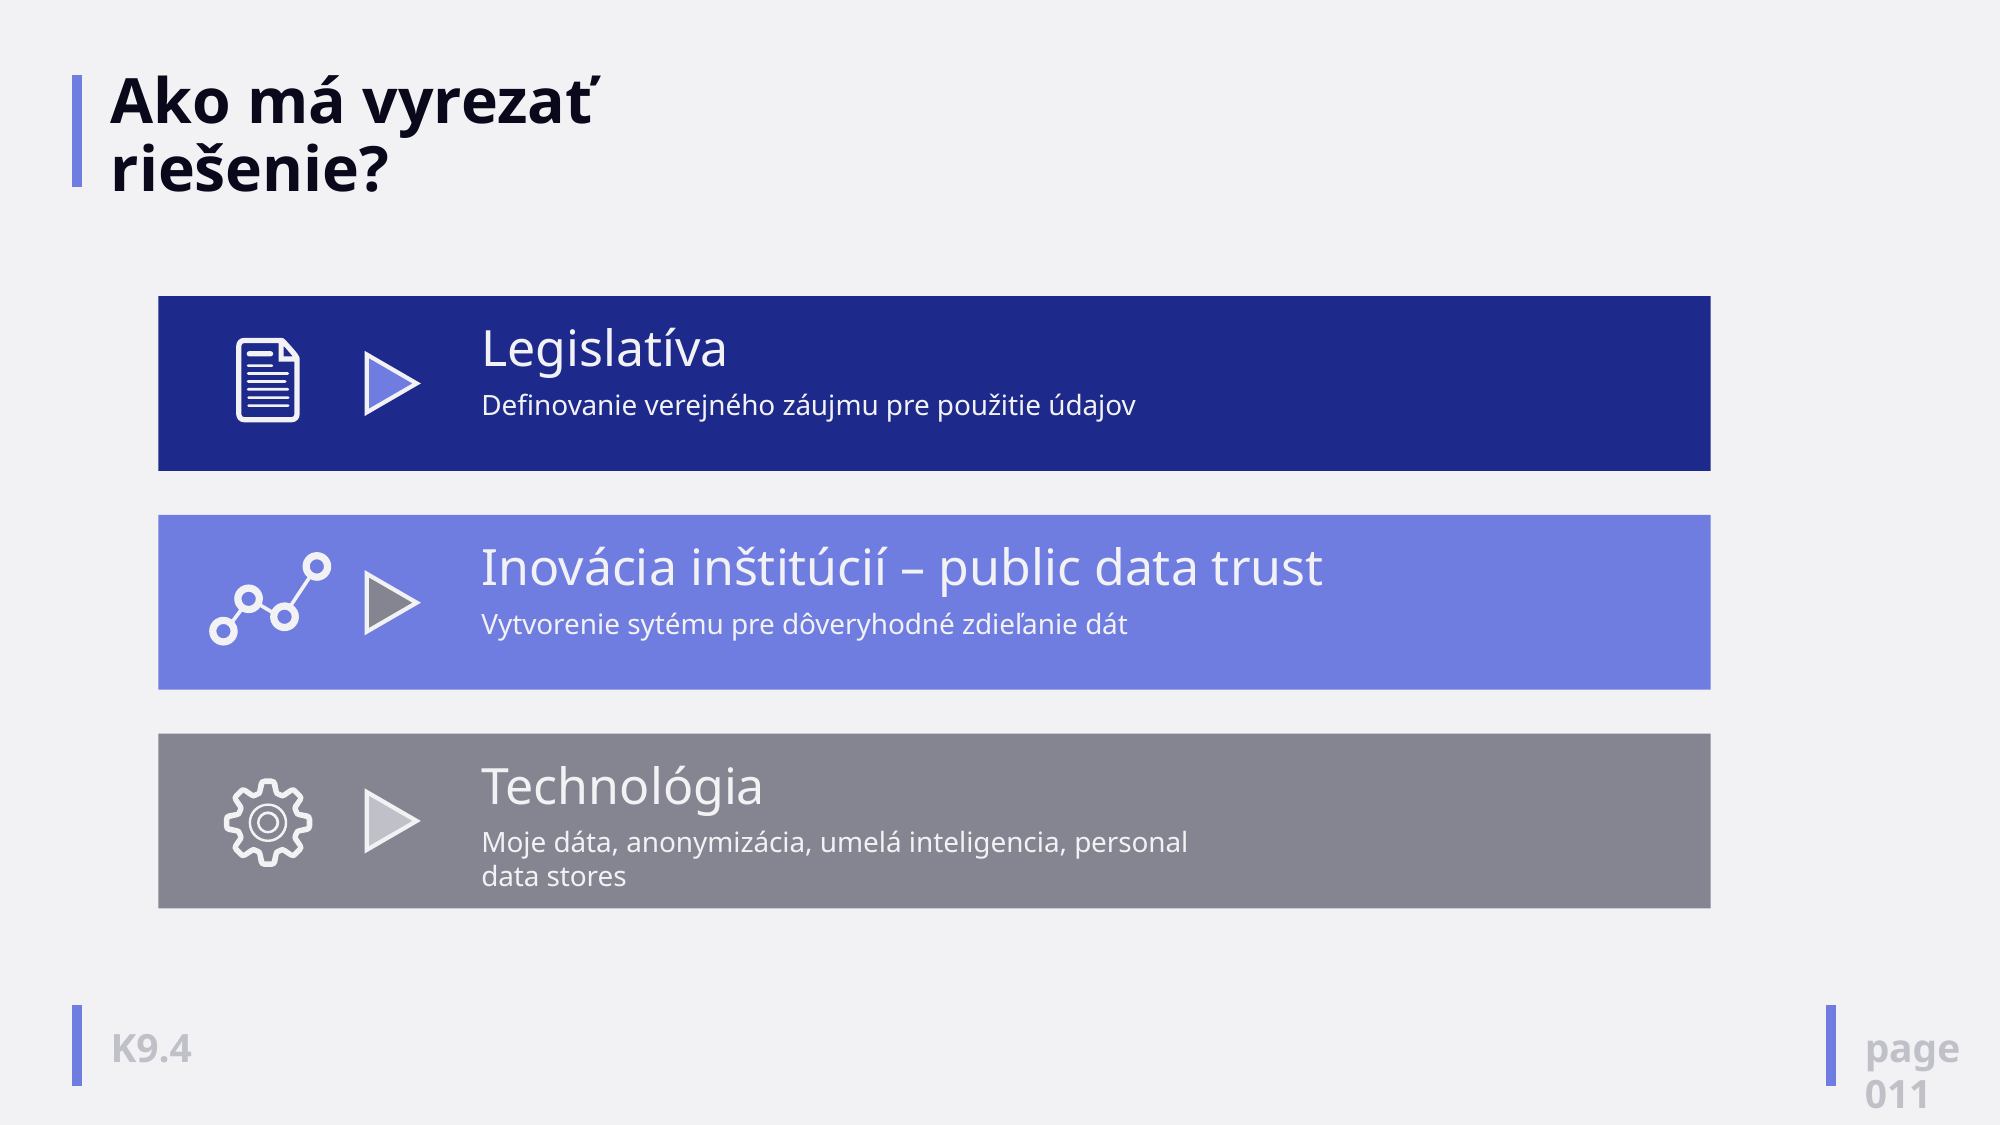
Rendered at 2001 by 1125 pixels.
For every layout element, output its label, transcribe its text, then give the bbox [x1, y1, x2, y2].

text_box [236, 337, 300, 423]
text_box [158, 296, 1711, 471]
slide_number page 011 [1850, 1015, 2000, 1078]
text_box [158, 733, 1711, 909]
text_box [223, 778, 313, 867]
title Ako má vyrezať riešenie? [95, 62, 692, 214]
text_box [158, 514, 1711, 690]
